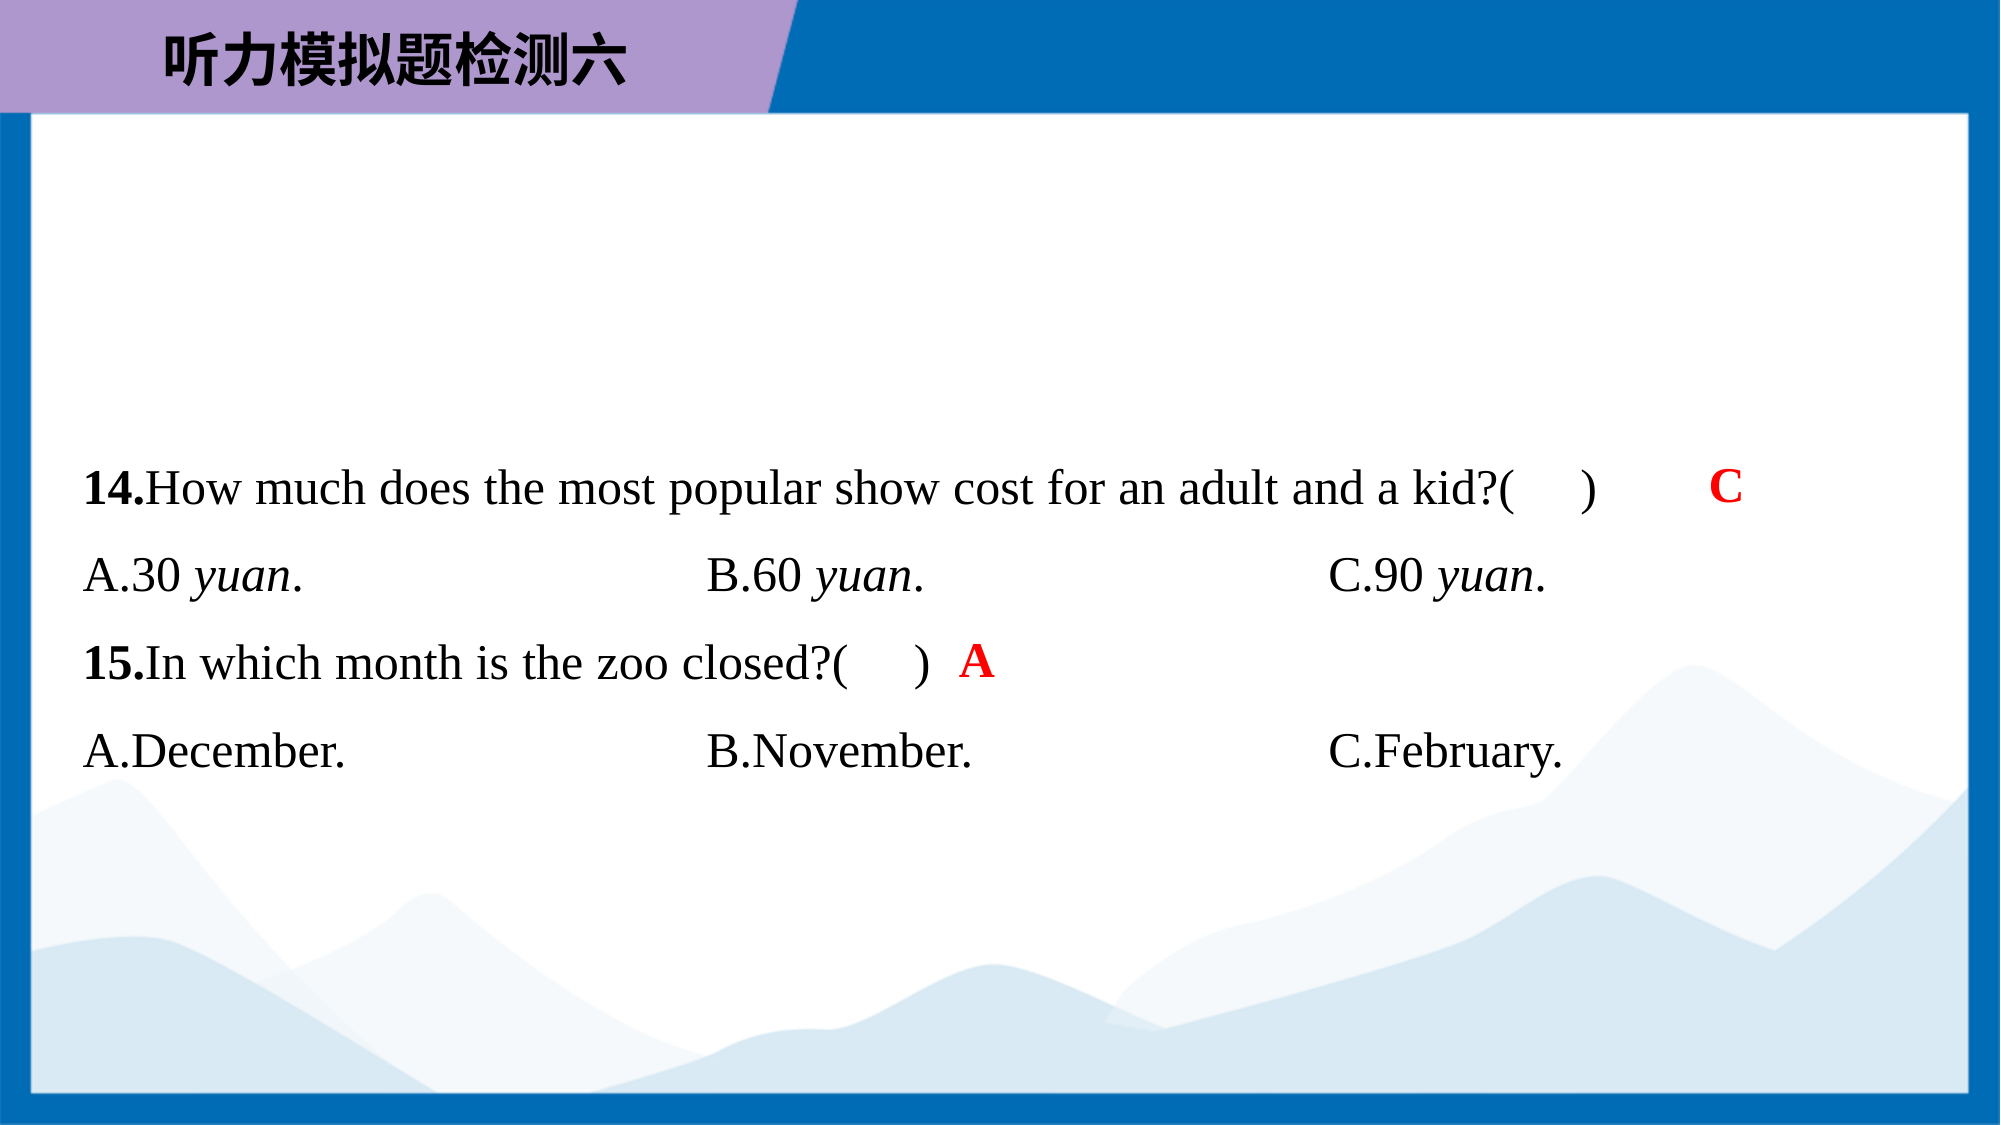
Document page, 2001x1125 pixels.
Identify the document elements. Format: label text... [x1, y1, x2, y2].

text_box A.December. B.November. C.February. [82, 689, 1917, 768]
text_box C [1690, 424, 1763, 504]
text_box A [940, 600, 1013, 679]
text_box 15.In which month is the zoo closed?( ) [82, 601, 1917, 680]
text_box A.30 yuan. B.60 yuan. C.90 yuan. [82, 514, 1917, 592]
text_box 14.How much does the most popular show cost for an adult and a kid?( ) [82, 426, 1917, 505]
picture [0, 0, 2000, 1125]
